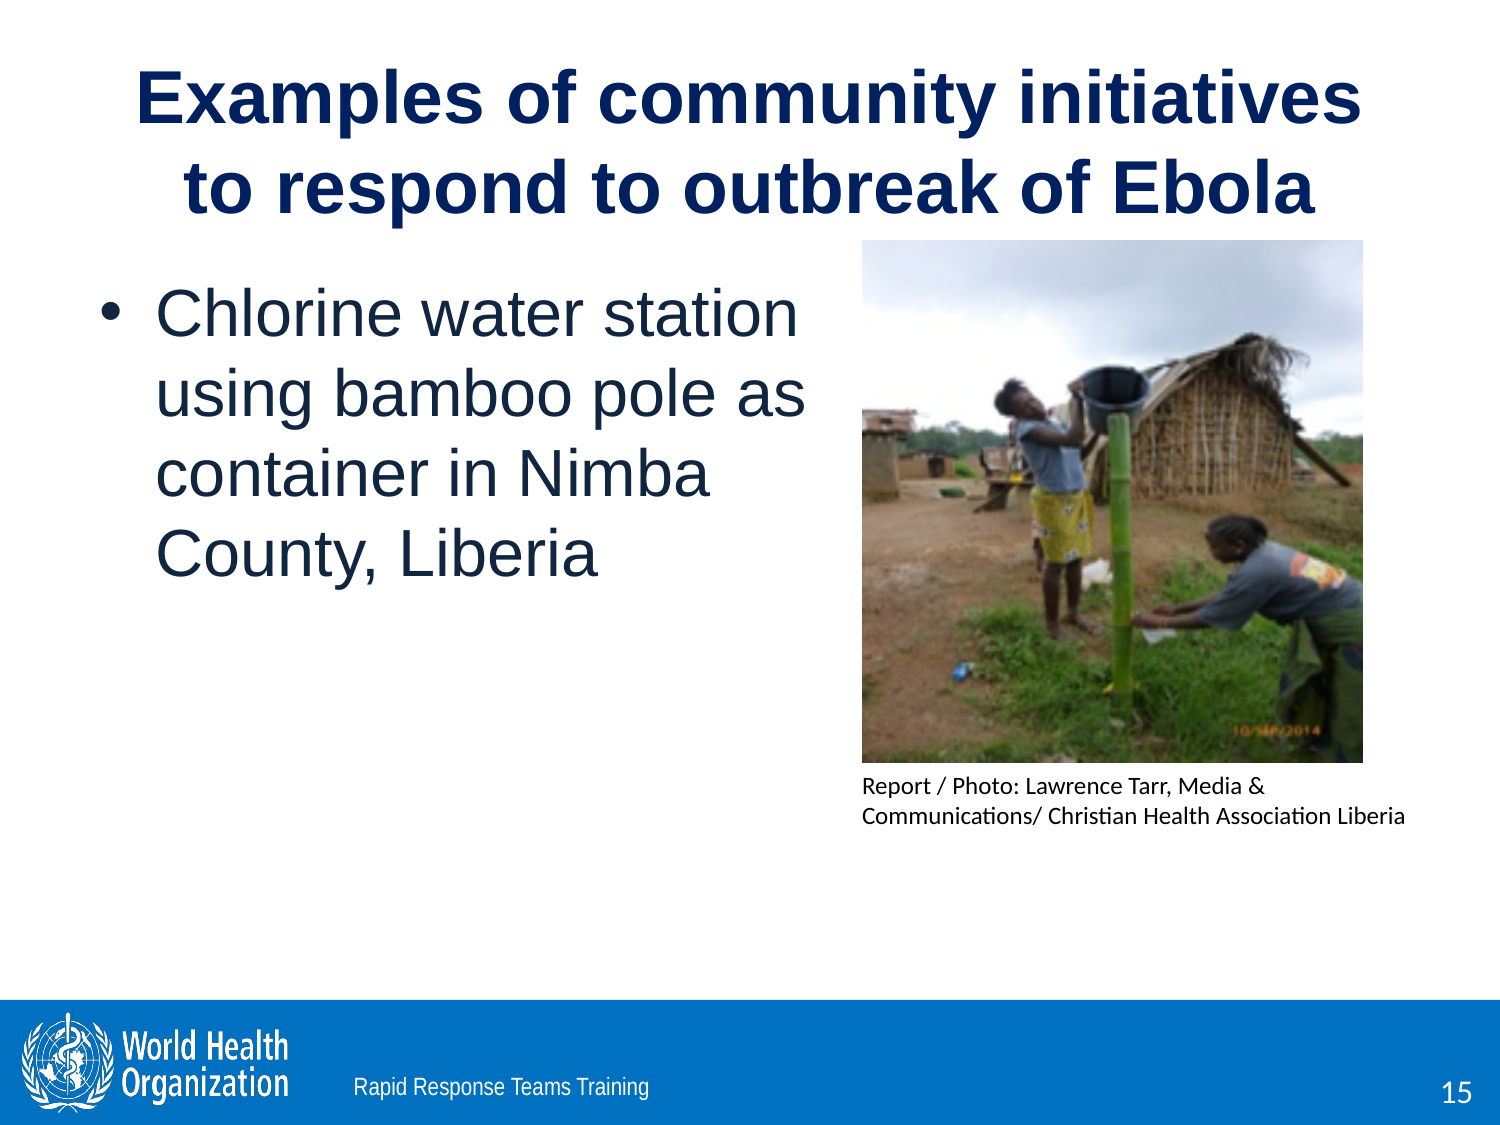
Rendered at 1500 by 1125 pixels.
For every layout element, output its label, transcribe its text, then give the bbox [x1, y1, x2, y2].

list Chlorine water station using bamboo pole as container in Nimba County, Liberia [84, 262, 835, 825]
title Examples of community initiatives to respond to outbreak of Ebola [75, 45, 1425, 233]
picture [862, 240, 1363, 763]
picture [21, 1012, 288, 1113]
text_box Report / Photo: Lawrence Tarr, Media & Communications/ Christian Health Association Liberia [847, 762, 1425, 838]
